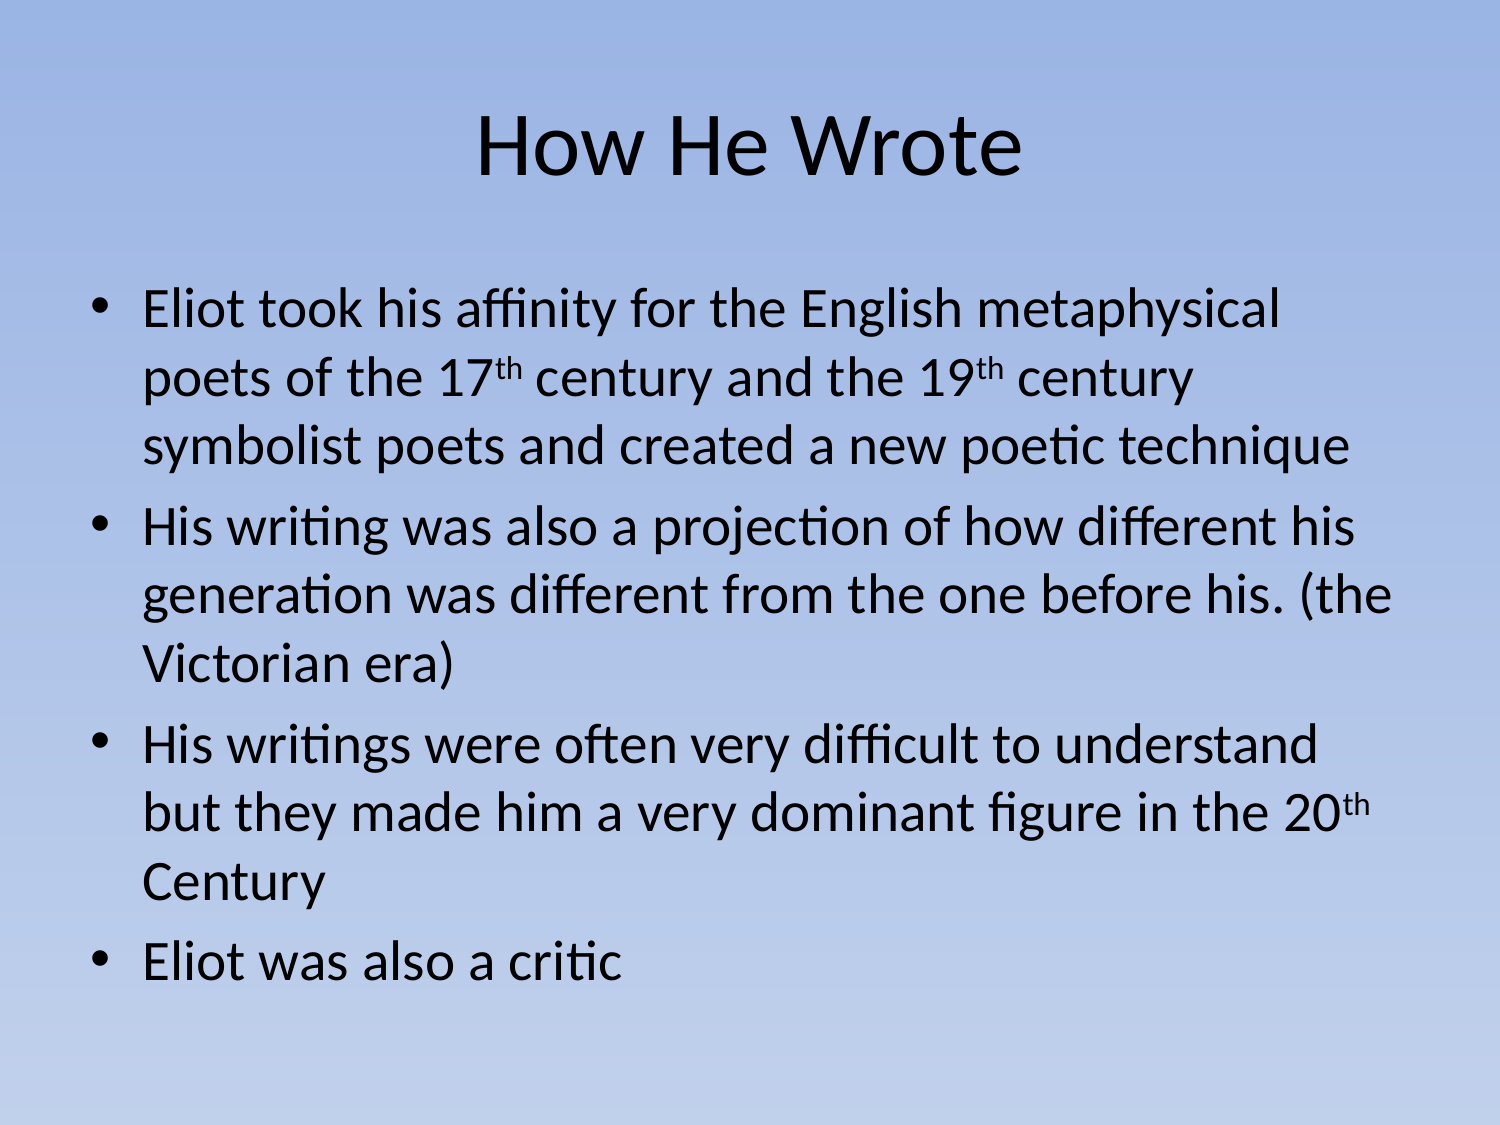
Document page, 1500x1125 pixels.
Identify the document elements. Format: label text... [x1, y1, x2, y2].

list Eliot took his affinity for the English metaphysical poets of the 17th century and the 19th century symbolist poets and created a new poetic technique His writing was also a projection of how different his generation was different from the one before his. (the Victorian era) His writings were often very difficult to understand but they made him a very dominant figure in the 20th Century Eliot was also a critic [75, 262, 1425, 1005]
title How He Wrote [75, 45, 1425, 233]
